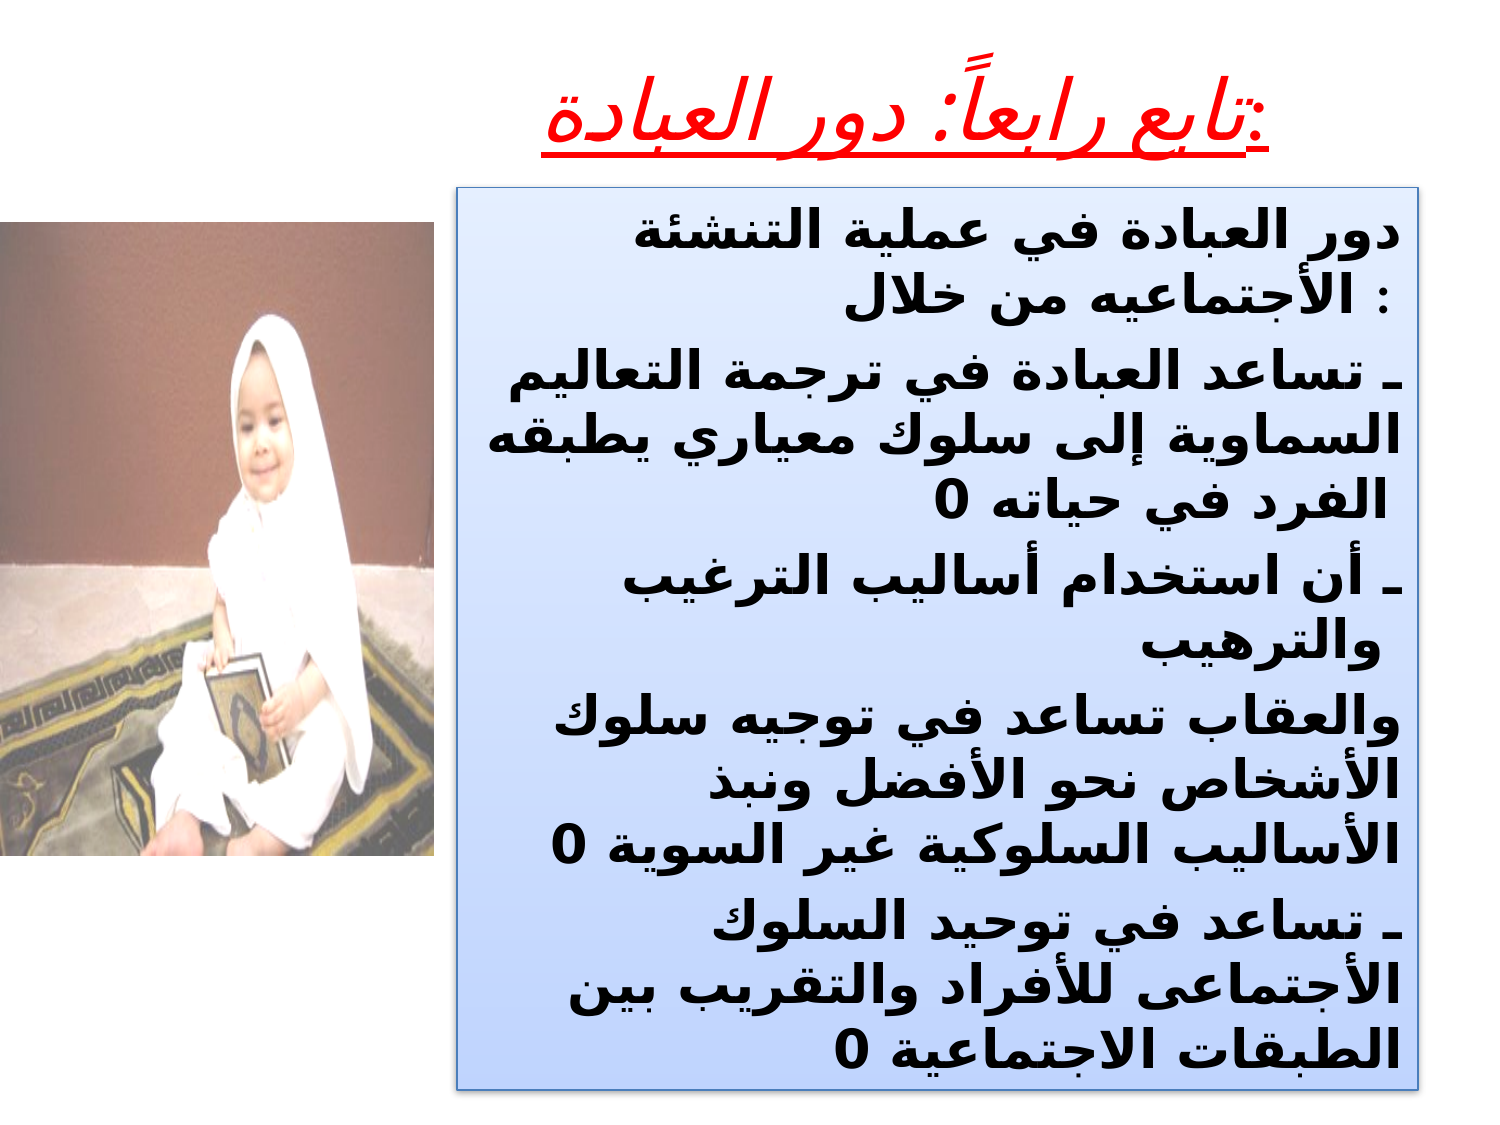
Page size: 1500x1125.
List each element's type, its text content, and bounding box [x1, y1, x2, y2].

picture [0, 222, 434, 856]
subtitle دور العبادة في عملية التنشئة الأجتماعيه من خلال : ـ تساعد العبادة في ترجمة التعاليم السماوية إلى سلوك معياري يطبقه الفرد في حياته 0 ـ أن استخدام أساليب الترغيب والترهيب والعقاب تساعد في توجيه سلوك الأشخاص نحو الأفضل ونبذ الأساليب السلوكية غير السوية 0 ـ تساعد في توحيد السلوك الأجتماعى للأفراد والتقريب بين الطبقات الاجتماعية 0 [456, 187, 1419, 1091]
title تابع رابعاً: دور العبادة: [421, 46, 1388, 1079]
